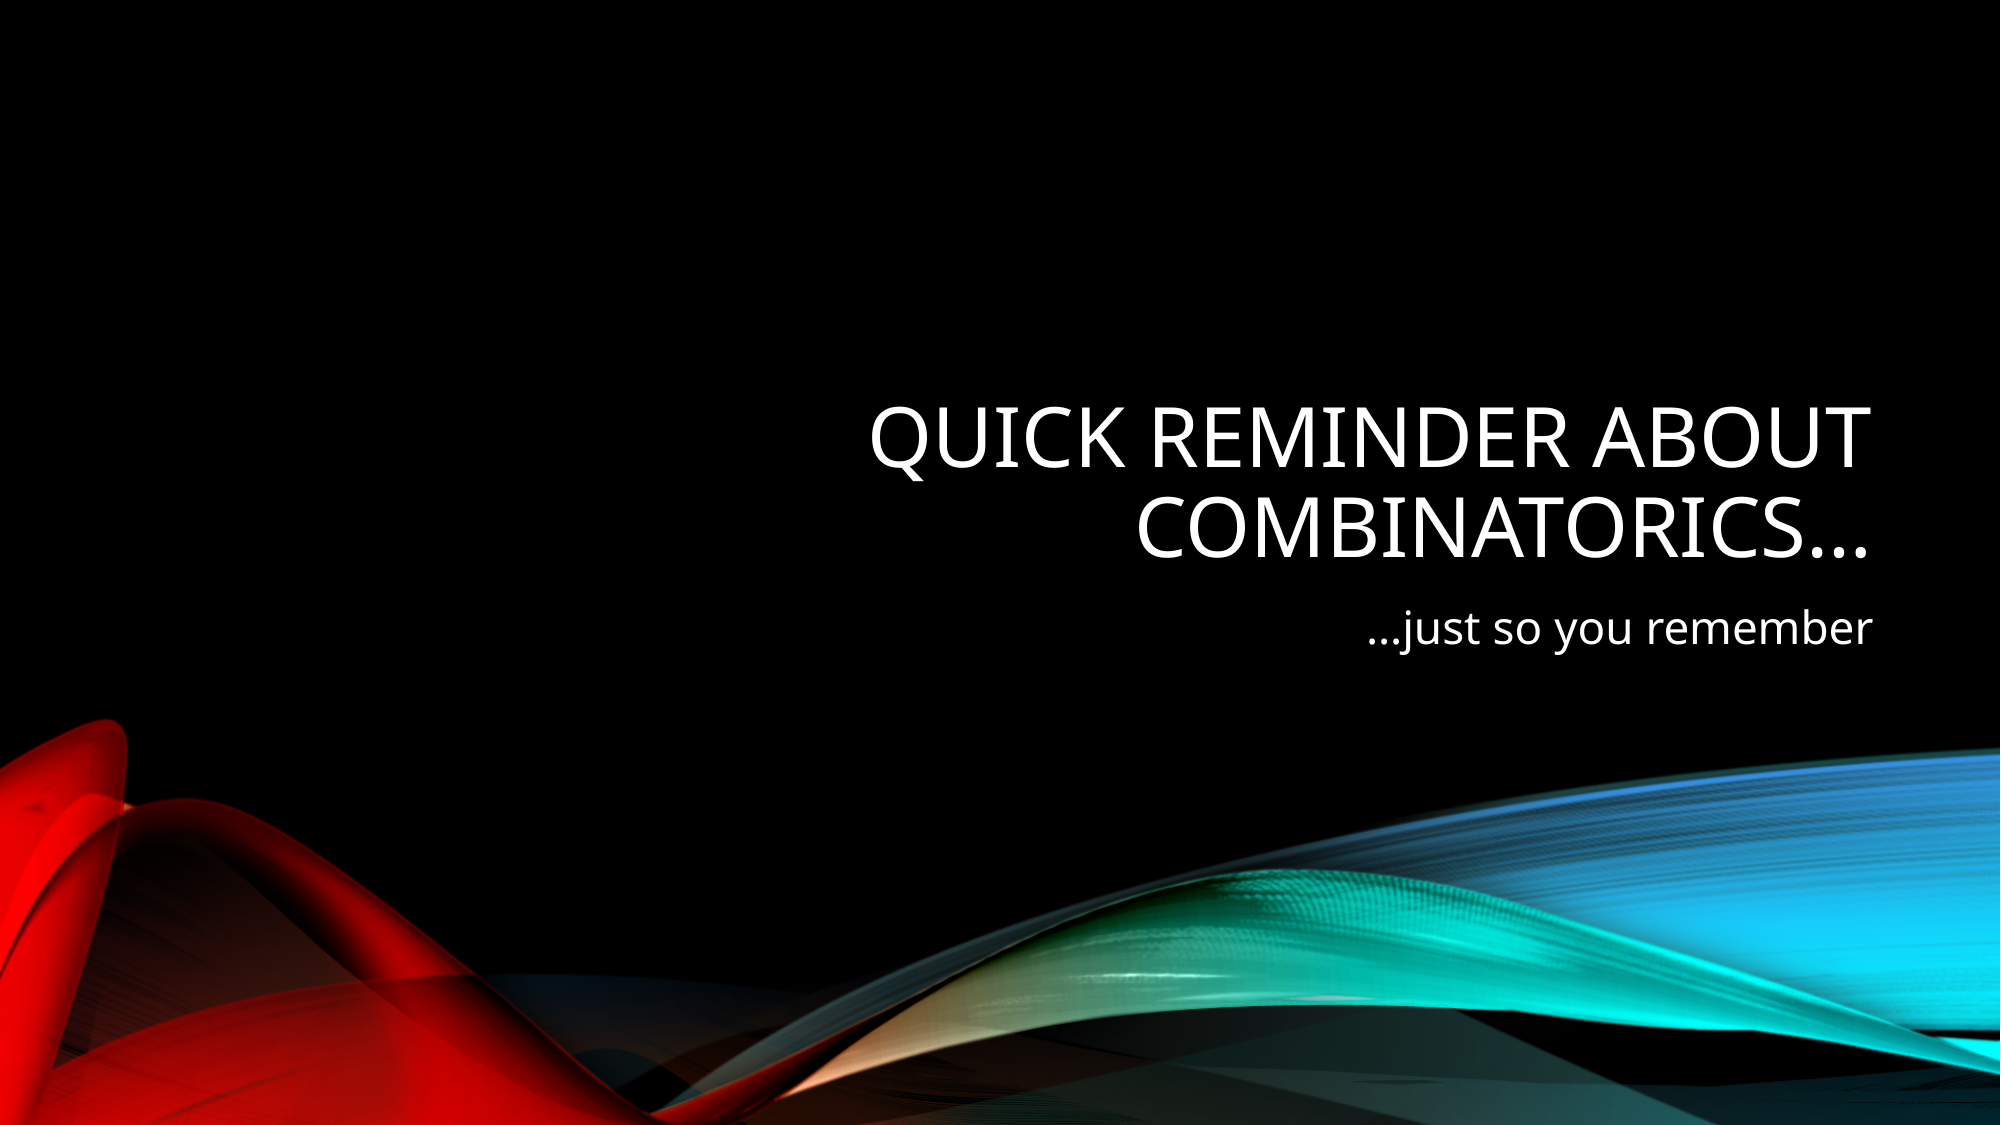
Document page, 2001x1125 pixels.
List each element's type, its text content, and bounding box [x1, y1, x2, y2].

list …just so you remember [168, 597, 1889, 755]
picture [0, 717, 2000, 1125]
title Quick reminder about Combinatorics… [112, 123, 1888, 584]
